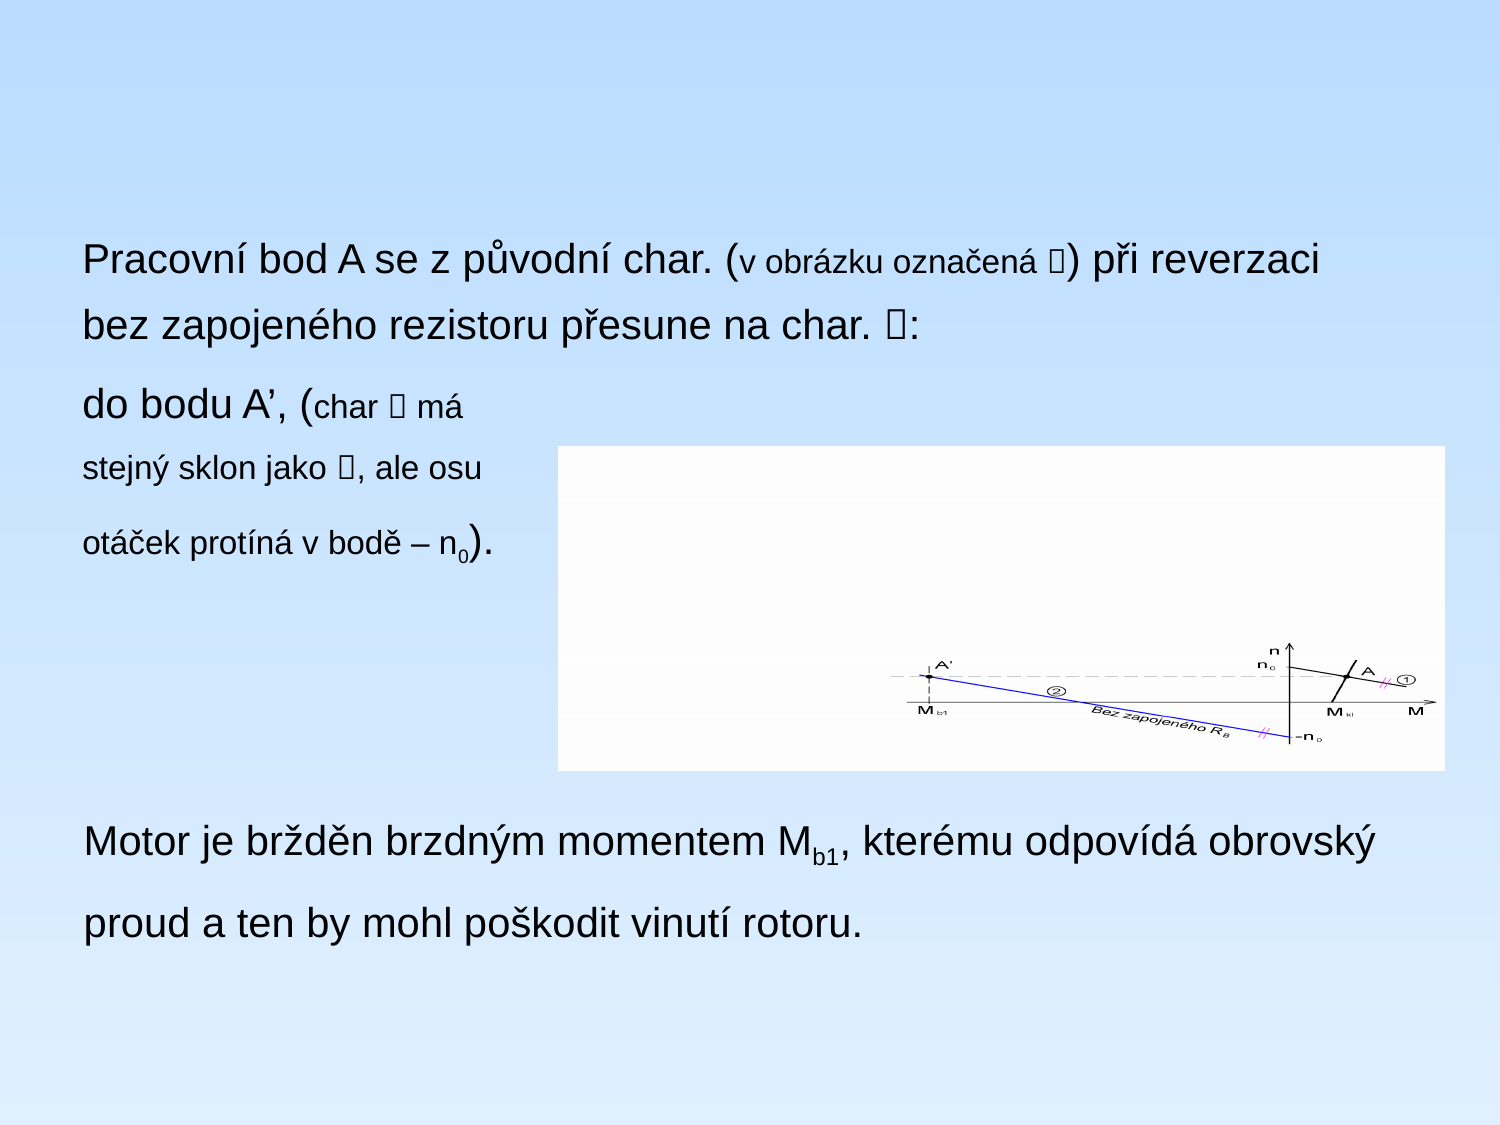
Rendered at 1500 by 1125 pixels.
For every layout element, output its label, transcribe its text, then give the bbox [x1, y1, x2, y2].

text_box Motor je bržděn brzdným momentem Mb1, kterému odpovídá obrovský proud a ten by mohl poškodit vinutí rotoru. [69, 727, 1398, 953]
picture [557, 446, 1445, 771]
